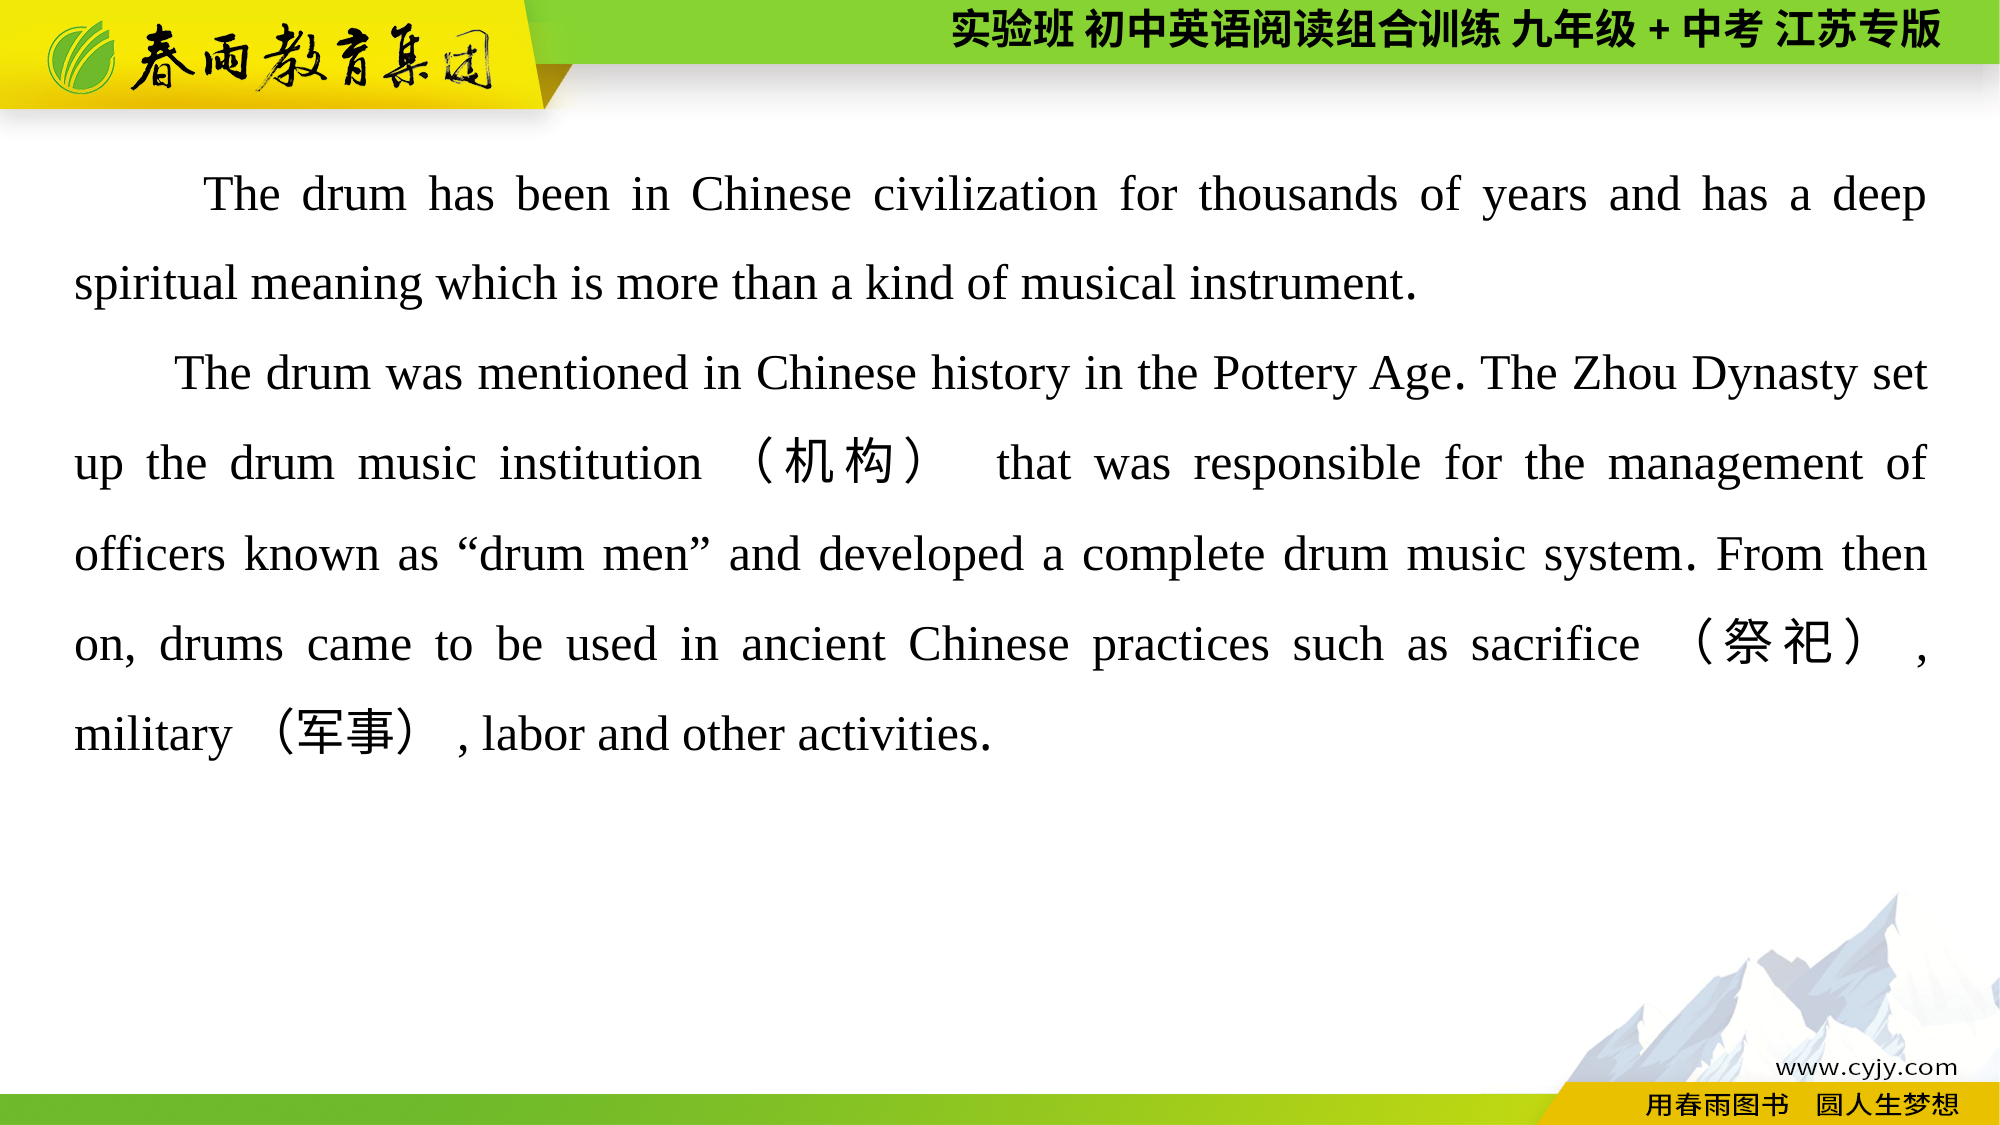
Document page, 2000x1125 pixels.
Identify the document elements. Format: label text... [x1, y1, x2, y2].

picture [0, 0, 2000, 1125]
list The drum has been in Chinese civilization for thousands of years and has a deep spiritual meaning which is more than a kind of musical instrument. The drum was mentioned in Chinese history in the Pottery Age. The Zhou Dynasty set up the drum music institution（机构） that was responsible for the management of officers known as “drum men” and developed a complete drum music system. From then on, drums came to be used in ancient Chinese practices such as sacrifice（祭祀）, military（军事）, labor and other activities. [59, 122, 1944, 774]
